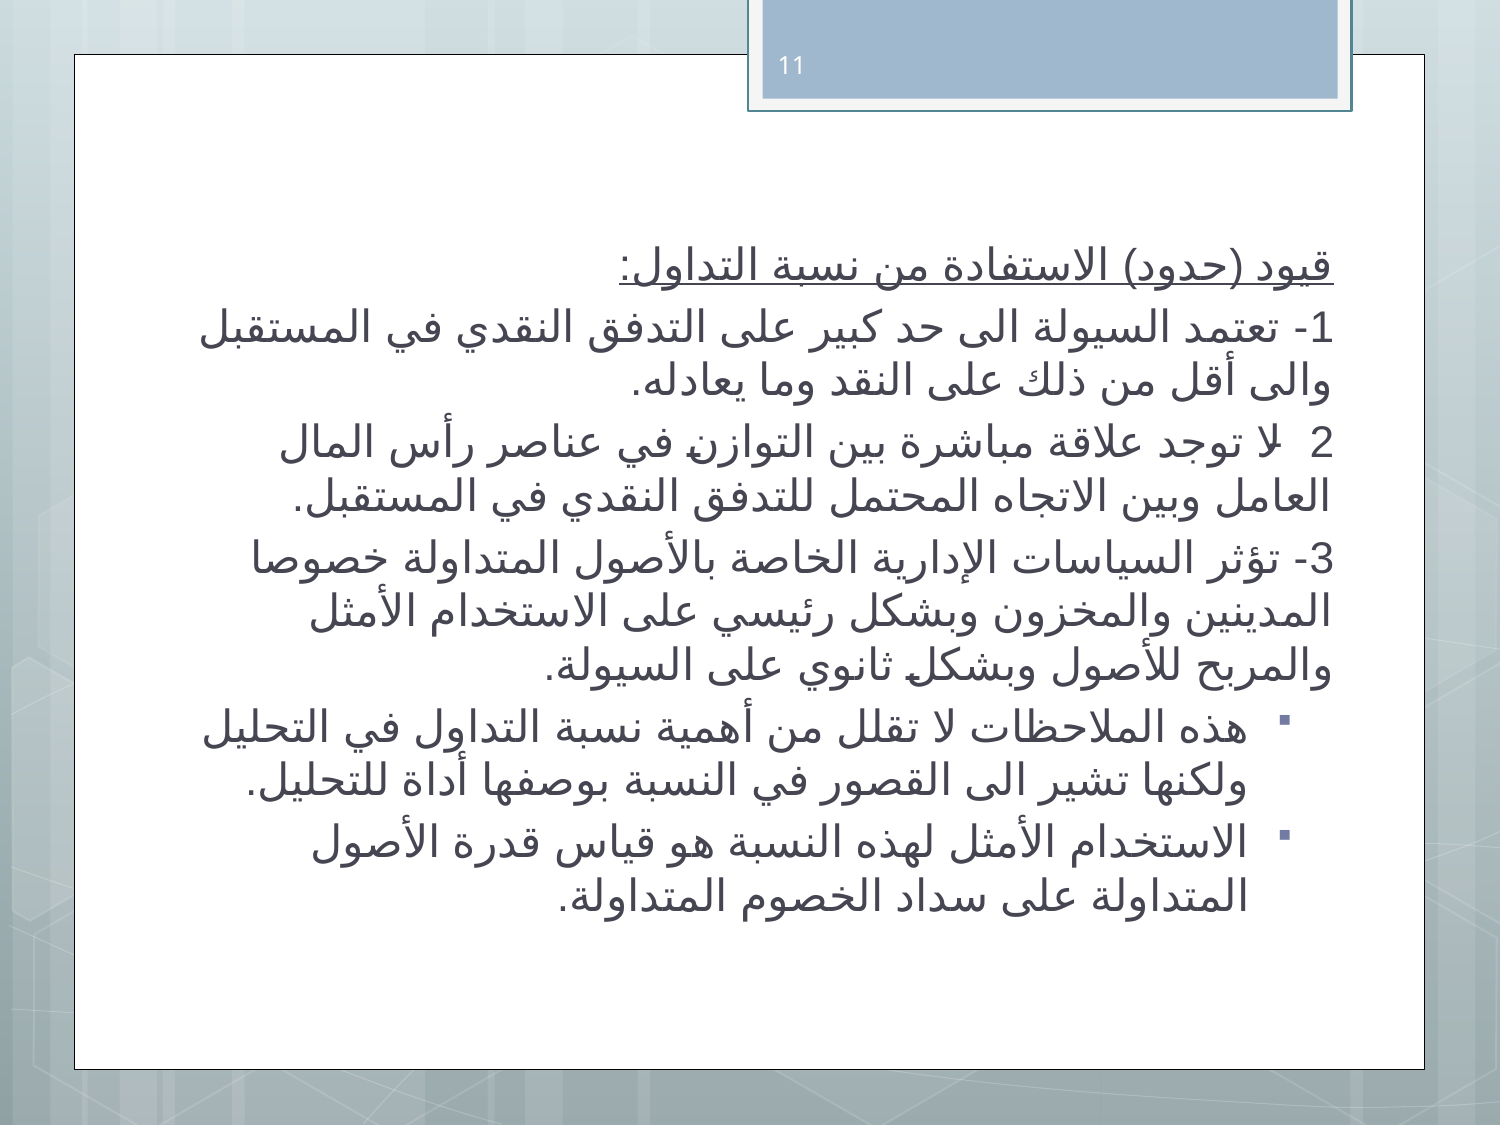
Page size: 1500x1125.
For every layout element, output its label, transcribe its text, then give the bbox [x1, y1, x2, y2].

slide_number 11 [762, 36, 982, 97]
list قيود (حدود) الاستفادة من نسبة التداول: 1- تعتمد السيولة الى حد كبير على التدفق النقدي في المستقبل والى أقل من ذلك على النقد وما يعادله. 2- لا توجد علاقة مباشرة بين التوازن في عناصر رأس المال العامل وبين الاتجاه المحتمل للتدفق النقدي في المستقبل. 3- تؤثر السياسات الإدارية الخاصة بالأصول المتداولة خصوصا المدينين والمخزون وبشكل رئيسي على الاستخدام الأمثل والمربح للأصول وبشكل ثانوي على السيولة. هذه الملاحظات لا تقلل من أهمية نسبة التداول في التحليل ولكنها تشير الى القصور في النسبة بوصفها أداة للتحليل. الاستخدام الأمثل لهذه النسبة هو قياس قدرة الأصول المتداولة على سداد الخصوم المتداولة. [166, 196, 1360, 976]
